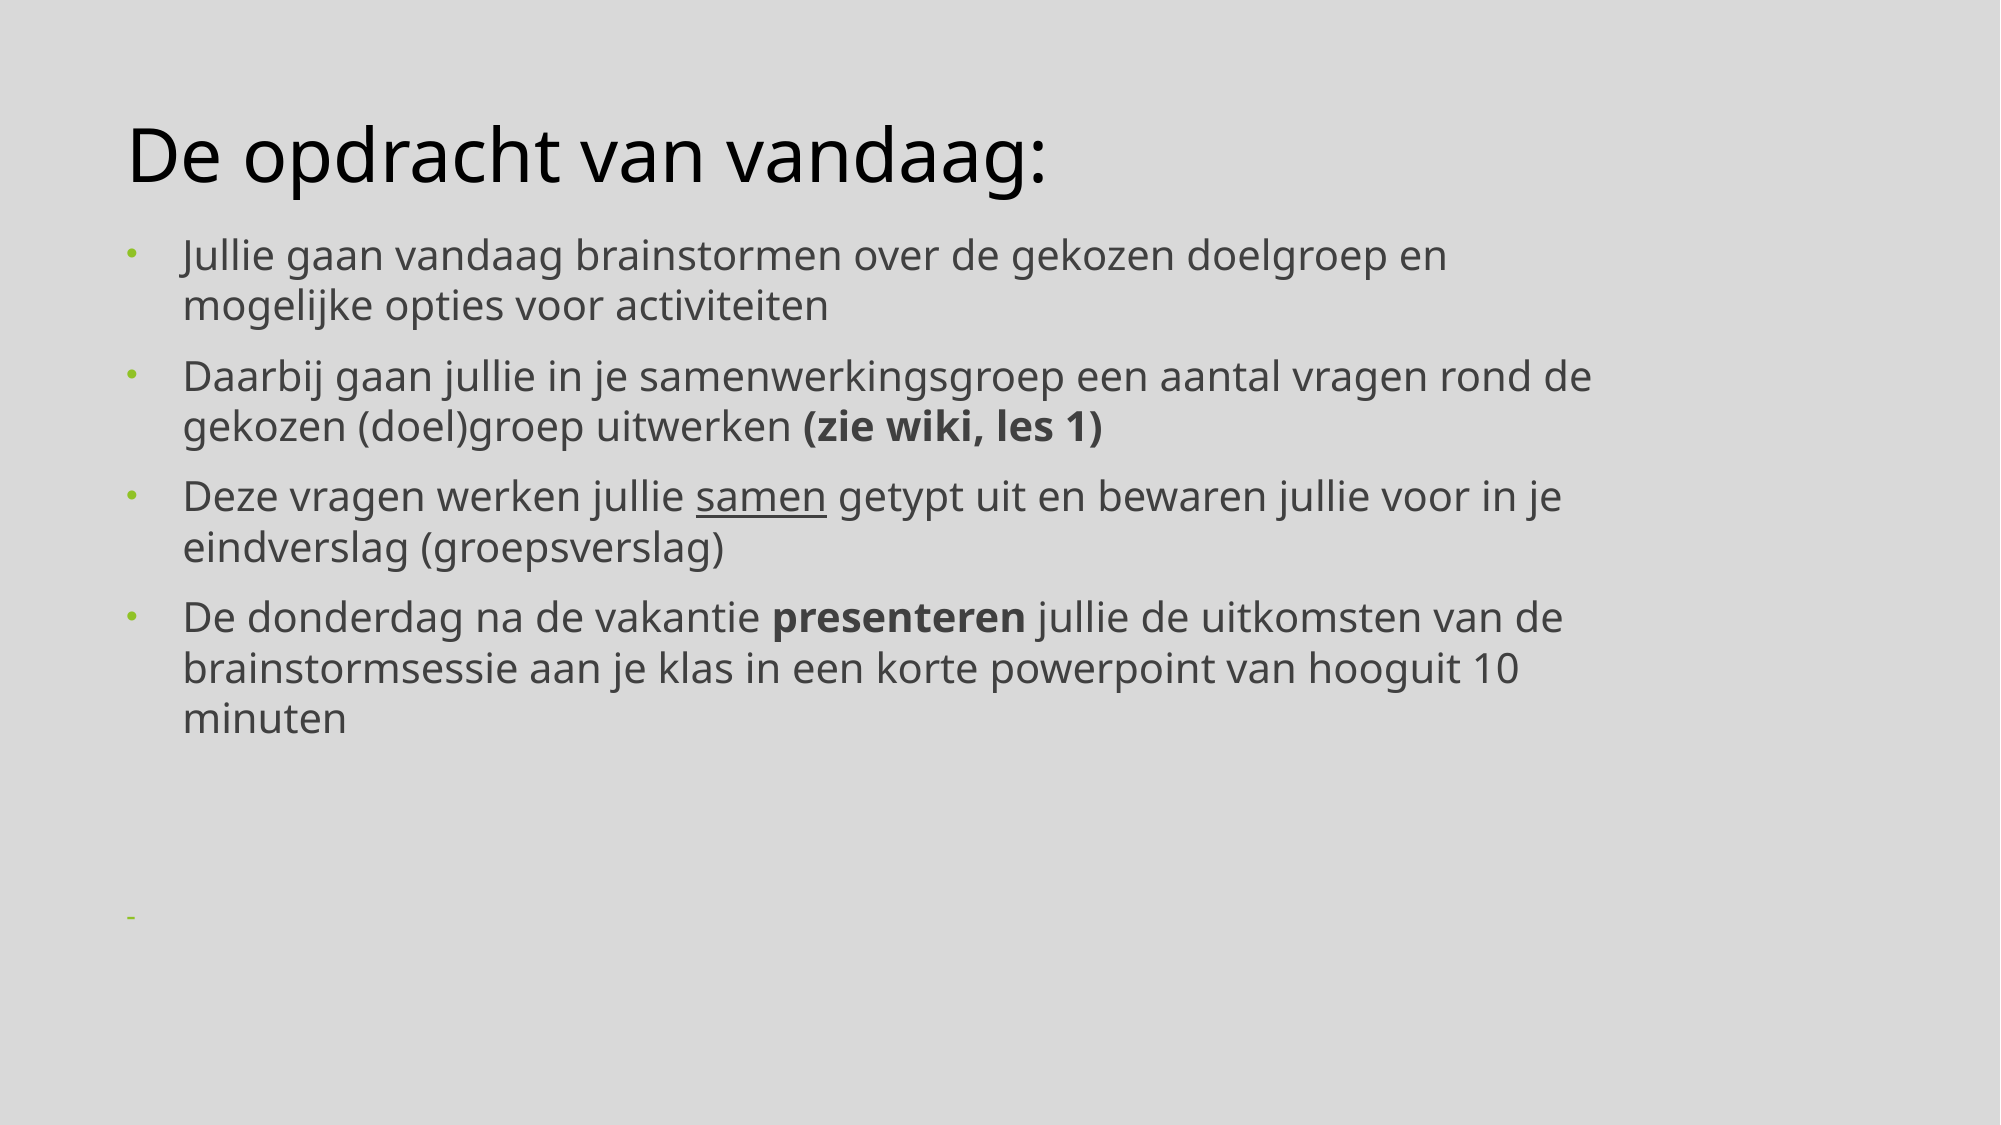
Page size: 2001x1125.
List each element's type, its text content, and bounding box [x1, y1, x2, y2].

list Jullie gaan vandaag brainstormen over de gekozen doelgroep en mogelijke opties voor activiteiten Daarbij gaan jullie in je samenwerkingsgroep een aantal vragen rond de gekozen (doel)groep uitwerken (zie wiki, les 1) Deze vragen werken jullie samen getypt uit en bewaren jullie voor in je eindverslag (groepsverslag) De donderdag na de vakantie presenteren jullie de uitkomsten van de brainstormsessie aan je klas in een korte powerpoint van hooguit 10 minuten [111, 220, 1659, 1108]
title De opdracht van vandaag: [111, 99, 1522, 220]
